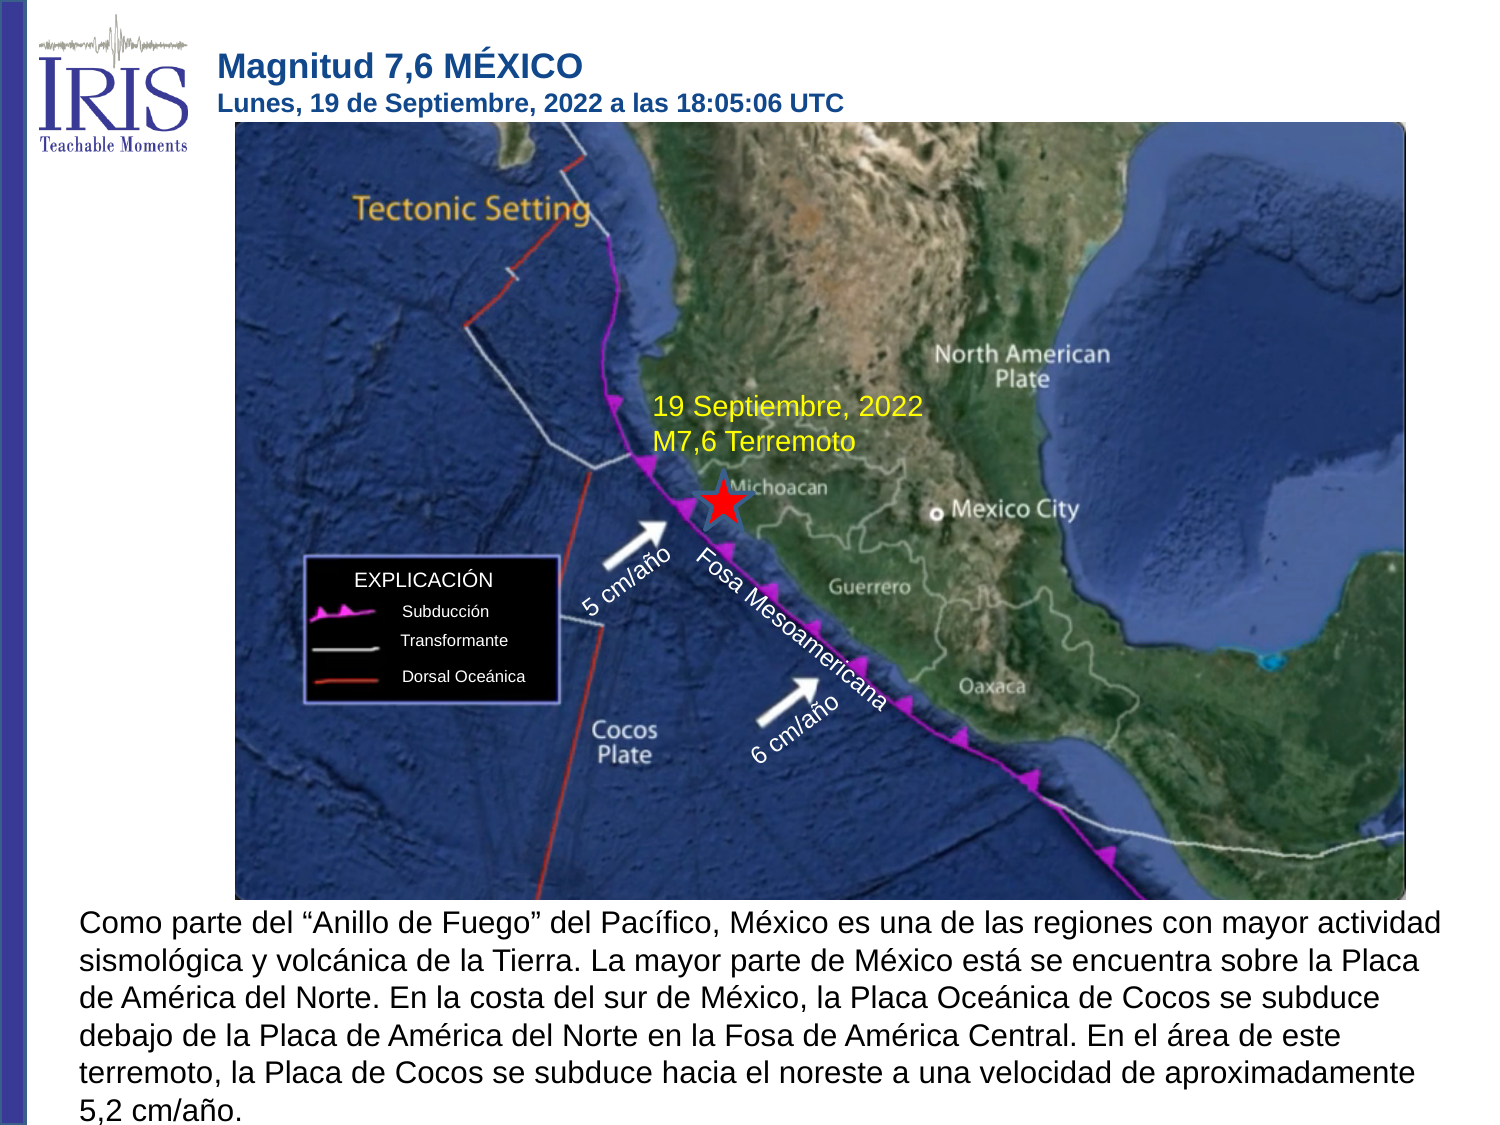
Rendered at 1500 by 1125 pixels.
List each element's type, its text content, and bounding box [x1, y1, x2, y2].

text_box Magnitud 7,6 MÉXICO Lunes, 19 de Septiembre, 2022 a las 18:05:06 UTC [202, 0, 1499, 125]
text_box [235, 122, 1406, 901]
text_box [0, 0, 27, 1125]
text_box Como parte del “Anillo de Fuego” del Pacífico, México es una de las regiones con mayor actividad sismológica y volcánica de la Tierra. La mayor parte de México está se encuentra sobre la Placa de América del Norte. En la costa del sur de México, la Placa Oceánica de Cocos se subduce debajo de la Placa de América del Norte en la Fosa de América Central. En el área de este terremoto, la Placa de Cocos se subduce hacia el noreste a una velocidad de aproximadamente 5,2 cm/año. [64, 895, 1475, 1125]
picture [39, 12, 188, 165]
